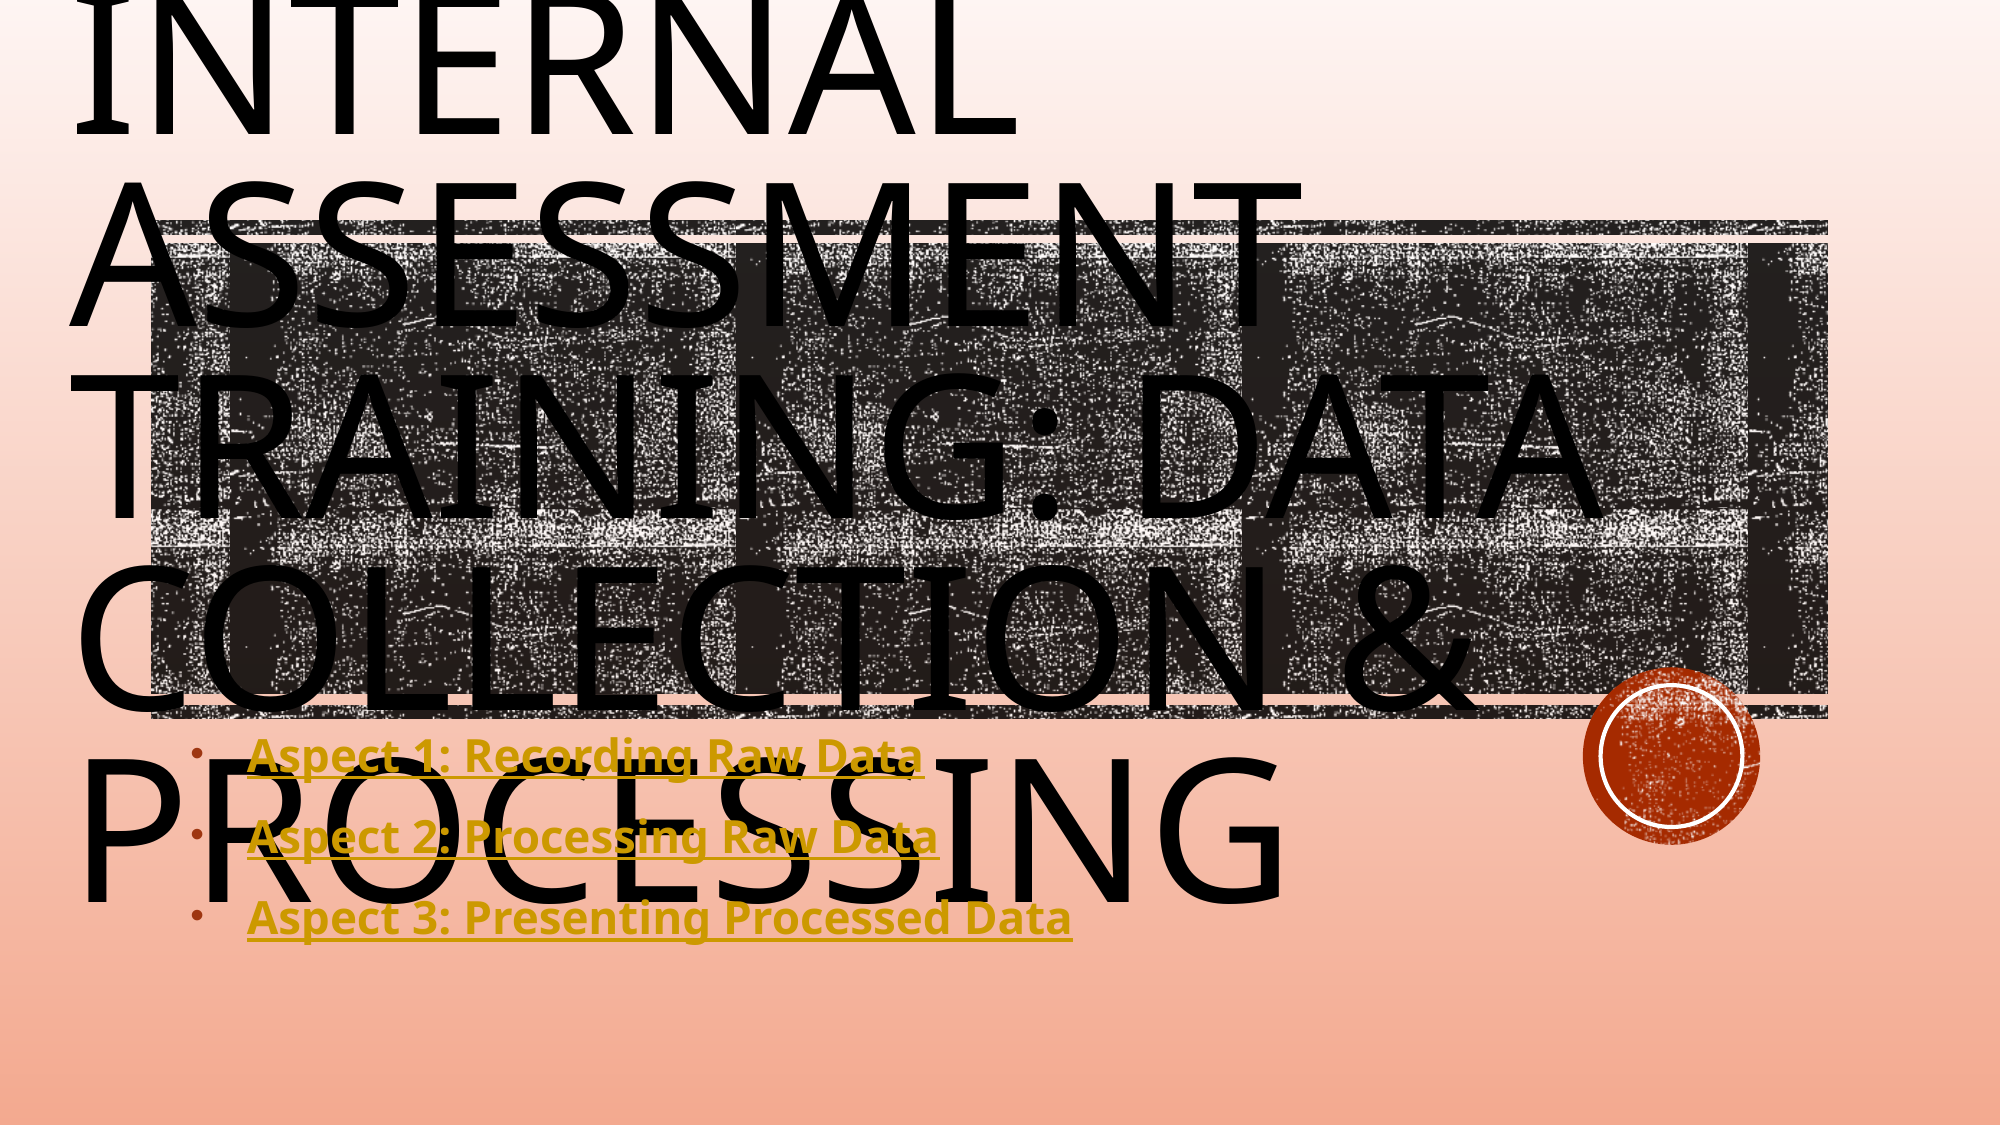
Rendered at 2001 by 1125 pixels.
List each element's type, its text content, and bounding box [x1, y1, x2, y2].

subtitle Aspect 1: Recording Raw Data Aspect 2: Processing Raw Data Aspect 3: Presenting Processed Data [175, 720, 1900, 978]
title INTERNAL ASSESSMENT TRAINING: Data collection & processing [55, 212, 2000, 711]
